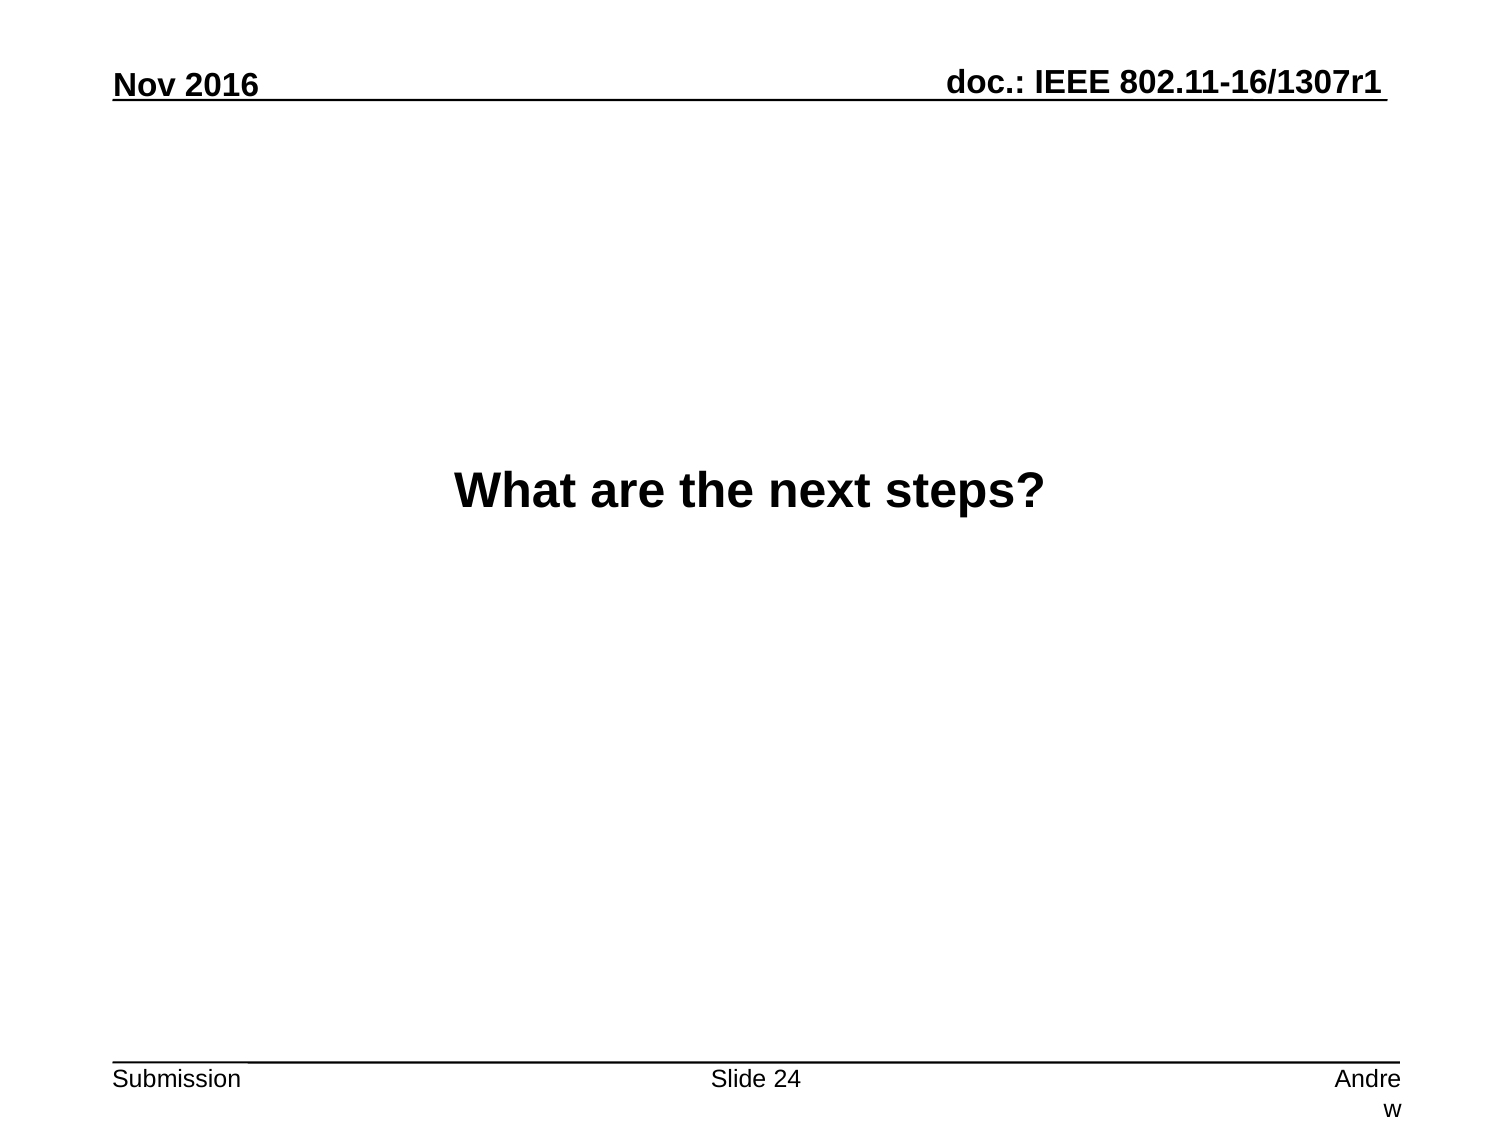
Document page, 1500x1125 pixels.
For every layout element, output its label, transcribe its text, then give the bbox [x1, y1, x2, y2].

footer Andrew Myles, Cisco [1320, 1061, 1402, 1093]
list What are the next steps? [112, 324, 1388, 650]
slide_number Slide 24 [709, 1061, 803, 1093]
